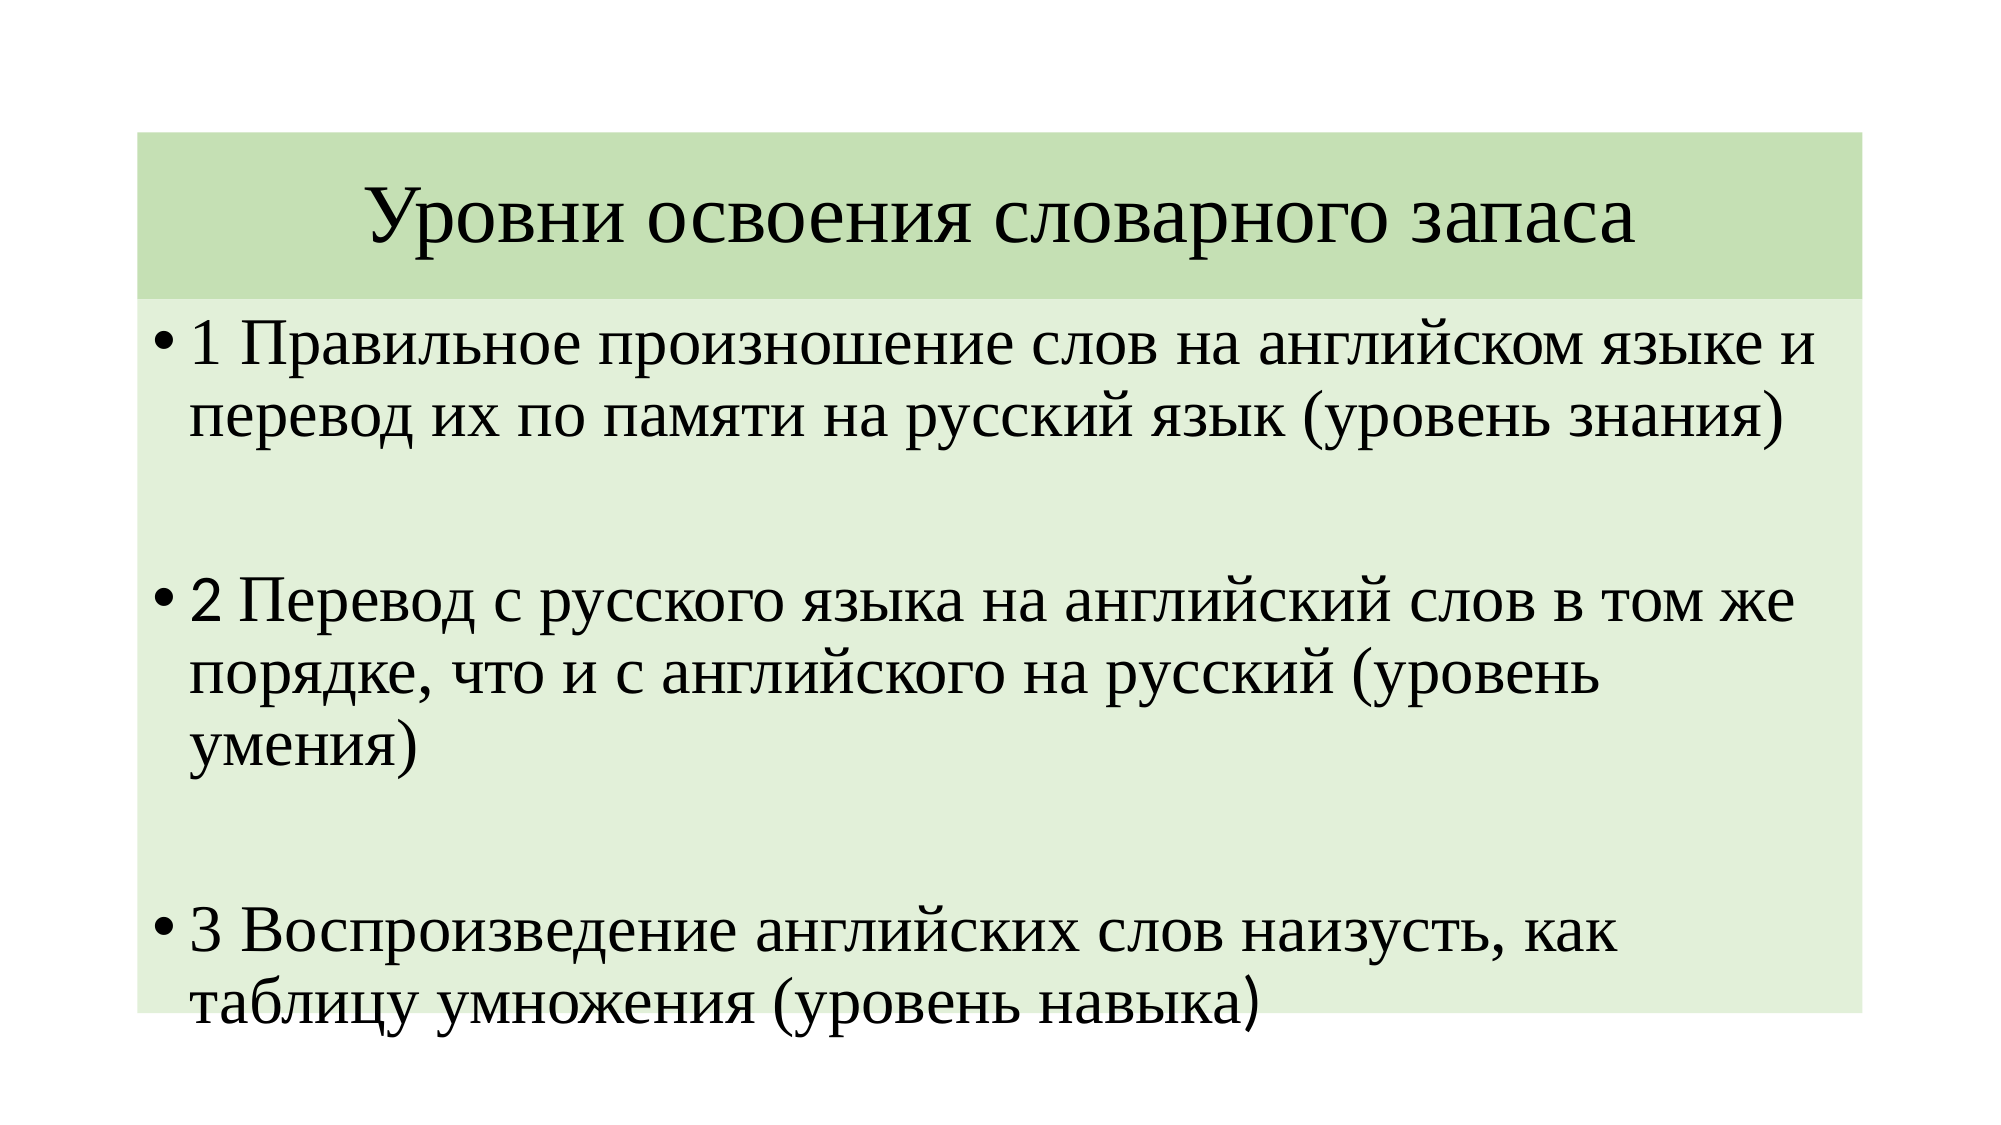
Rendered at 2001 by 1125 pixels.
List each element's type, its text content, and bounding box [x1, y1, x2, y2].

title Уровни освоения словарного запаса [137, 132, 1863, 299]
list 1 Правильное произношение слов на английском языке и перевод их по памяти на русский язык (уровень знания) 2 Перевод с русского языка на английский слов в том же порядке, что и с английского на русский (уровень умения) 3 Воспроизведение английских слов наизусть, как таблицу умножения (уровень навыка) [137, 299, 1863, 1014]
